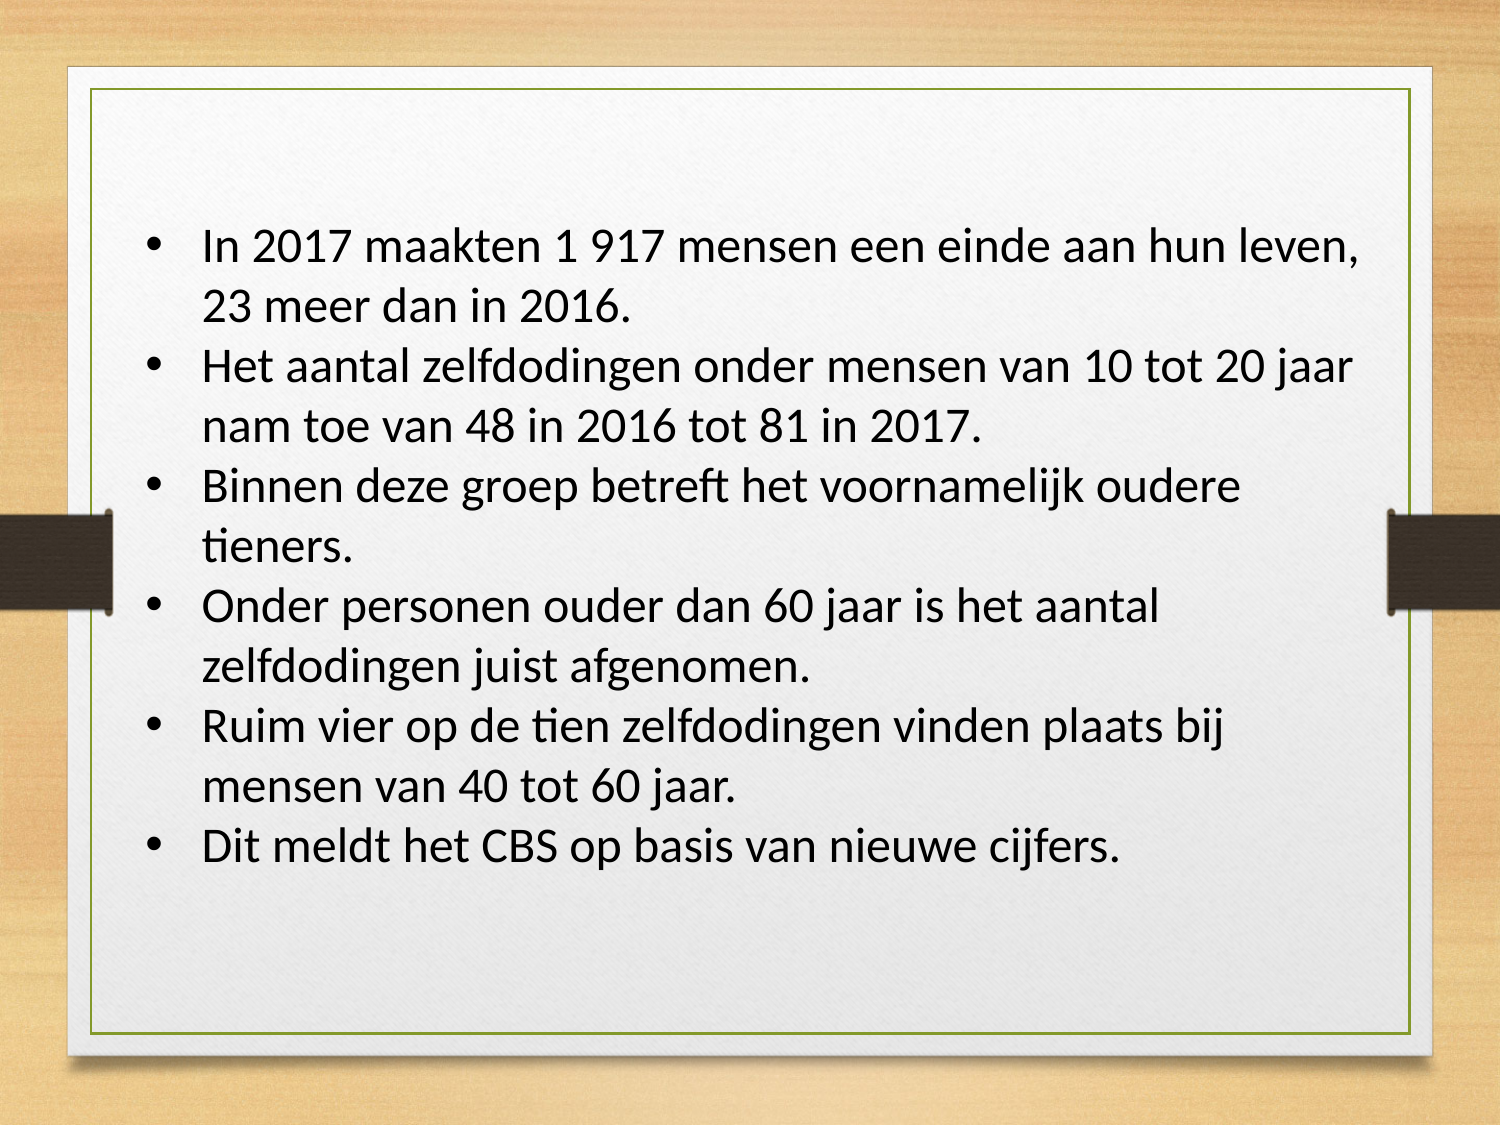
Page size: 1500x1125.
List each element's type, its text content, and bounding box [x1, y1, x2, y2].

picture [0, 0, 1500, 1125]
text_box In 2017 maakten 1 917 mensen een einde aan hun leven, 23 meer dan in 2016. Het aantal zelfdodingen onder mensen van 10 tot 20 jaar nam toe van 48 in 2016 tot 81 in 2017. Binnen deze groep betreft het voornamelijk oudere tieners. Onder personen ouder dan 60 jaar is het aantal zelfdodingen juist afgenomen. Ruim vier op de tien zelfdodingen vinden plaats bij mensen van 40 tot 60 jaar. Dit meldt het CBS op basis van nieuwe cijfers. [130, 205, 1387, 881]
